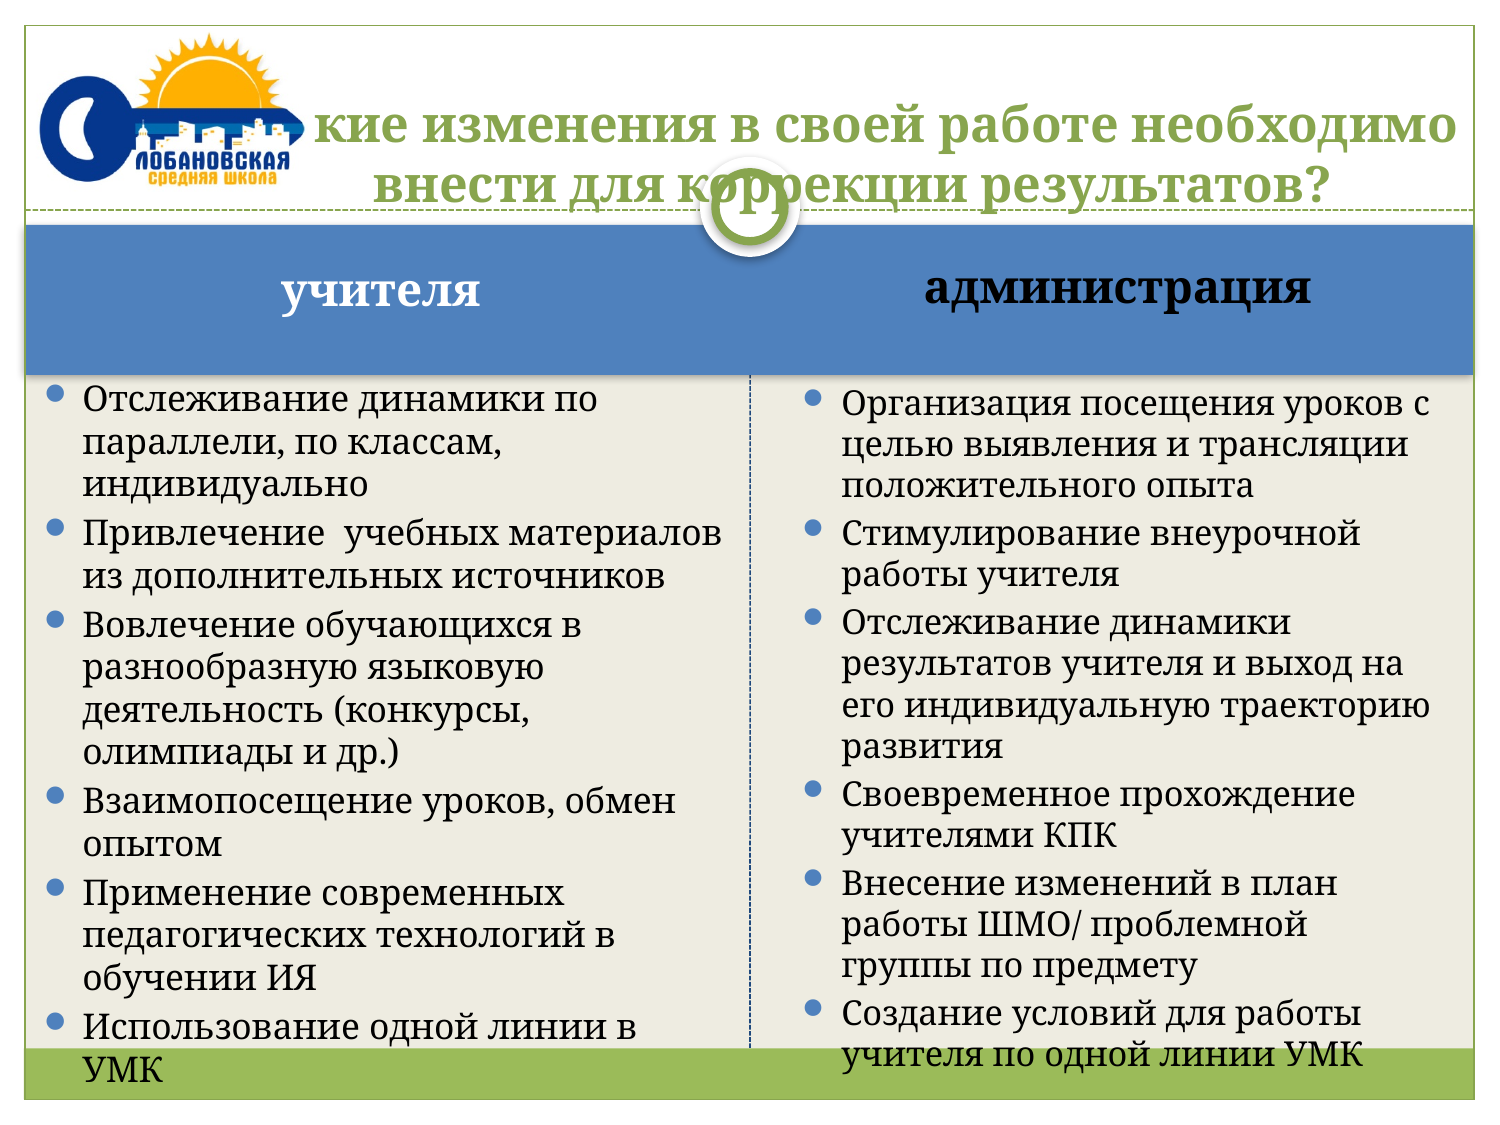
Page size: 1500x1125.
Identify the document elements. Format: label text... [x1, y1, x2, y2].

list Отслеживание динамики по параллели, по классам, индивидуально Привлечение учебных материалов из дополнительных источников Вовлечение обучающихся в разнообразную языковую деятельность (конкурсы, олимпиады и др.) Взаимопосещение уроков, обмен опытом Применение современных педагогических технологий в обучении ИЯ Использование одной линии в УМК [29, 369, 739, 1125]
list учителя [48, 249, 714, 327]
title Какие изменения в своей работе необходимо внести для коррекции результатов? [206, 30, 1500, 220]
list администрация [785, 230, 1450, 339]
picture [29, 30, 314, 196]
list Организация посещения уроков с целью выявления и трансляции положительного опыта Стимулирование внеурочной работы учителя Отслеживание динамики результатов учителя и выход на его индивидуальную траекторию развития Своевременное прохождение учителями КПК Внесение изменений в план работы ШМО/ проблемной группы по предмету Создание условий для работы учителя по одной линии УМК [787, 373, 1450, 1094]
